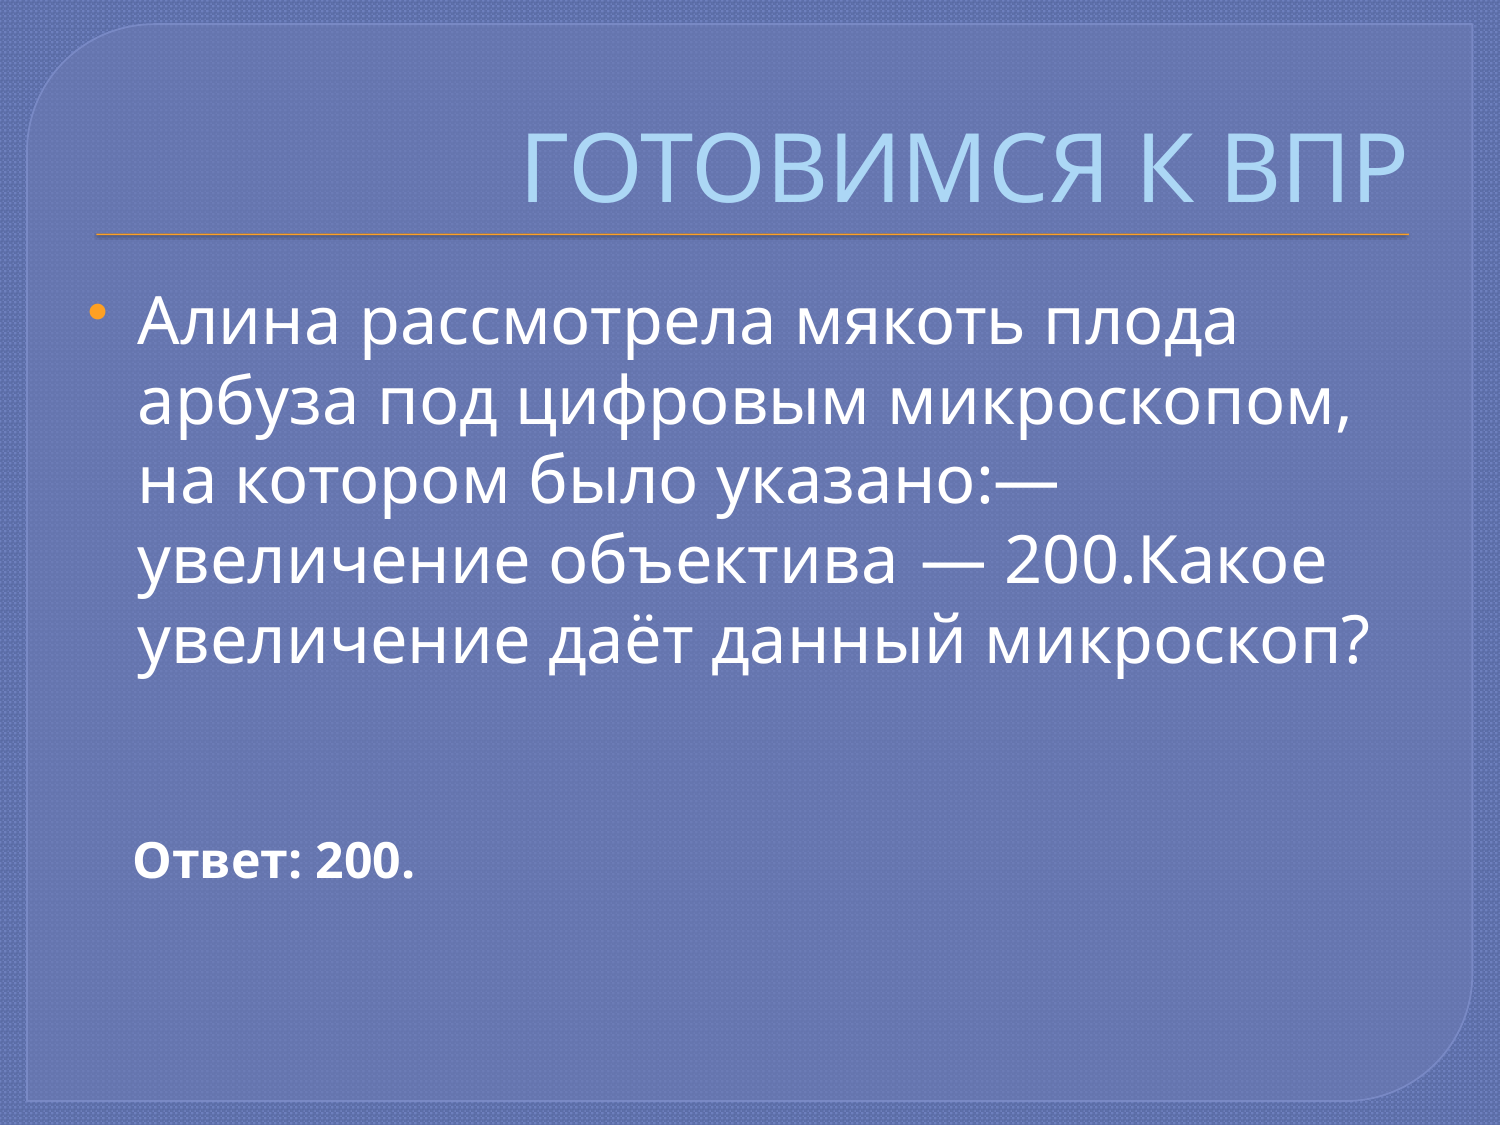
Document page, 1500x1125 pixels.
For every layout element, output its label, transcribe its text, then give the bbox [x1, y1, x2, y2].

title ГОТОВИМСЯ К ВПР [75, 41, 1425, 230]
list Алина рассмотрела мякоть плода арбуза под цифровым микроскопом, на котором было указано:— увеличение объектива — 200.Какое увеличение даёт данный микроскоп? [75, 270, 1425, 1013]
text_box Ответ: 200. [117, 821, 431, 897]
